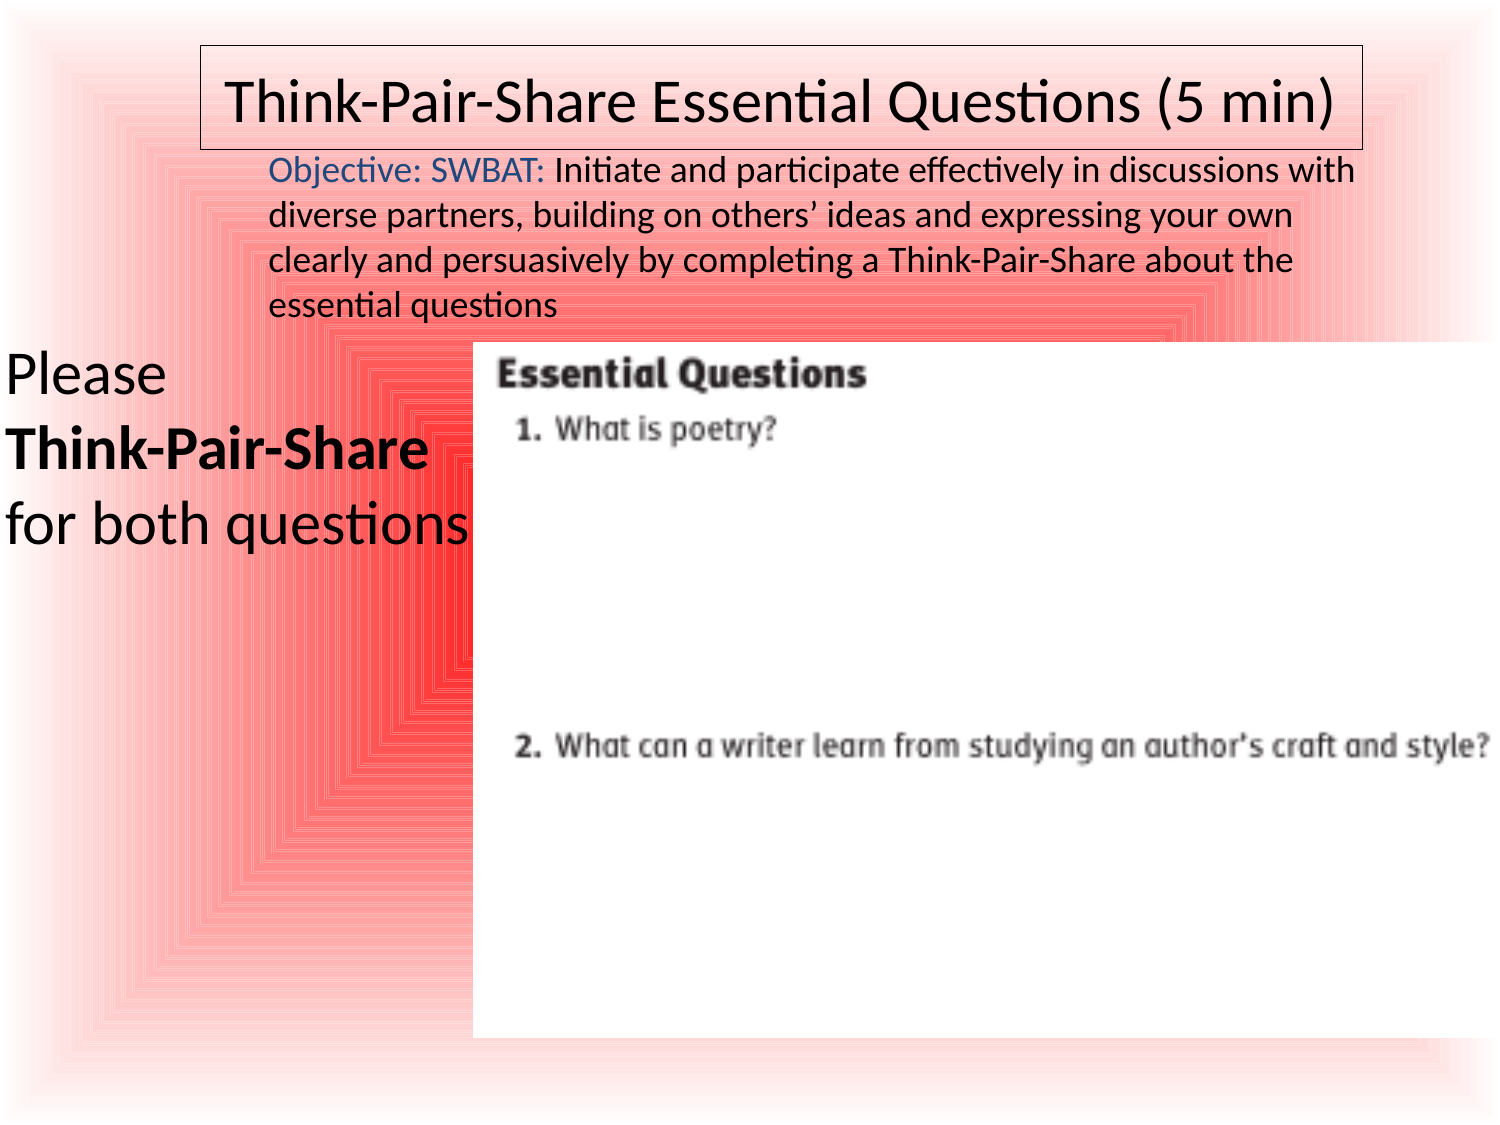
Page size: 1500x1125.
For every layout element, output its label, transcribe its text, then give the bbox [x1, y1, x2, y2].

text_box Please Think-Pair-Share for both questions [0, 324, 486, 565]
text_box Objective: SWBAT: Initiate and participate effectively in discussions with diverse partners, building on others’ ideas and expressing your own clearly and persuasively by completing a Think-Pair-Share about the essential questions [75, 137, 1417, 333]
text_box Think-Pair-Share Essential Questions (5 min) [200, 45, 1363, 137]
picture [473, 342, 1500, 1038]
